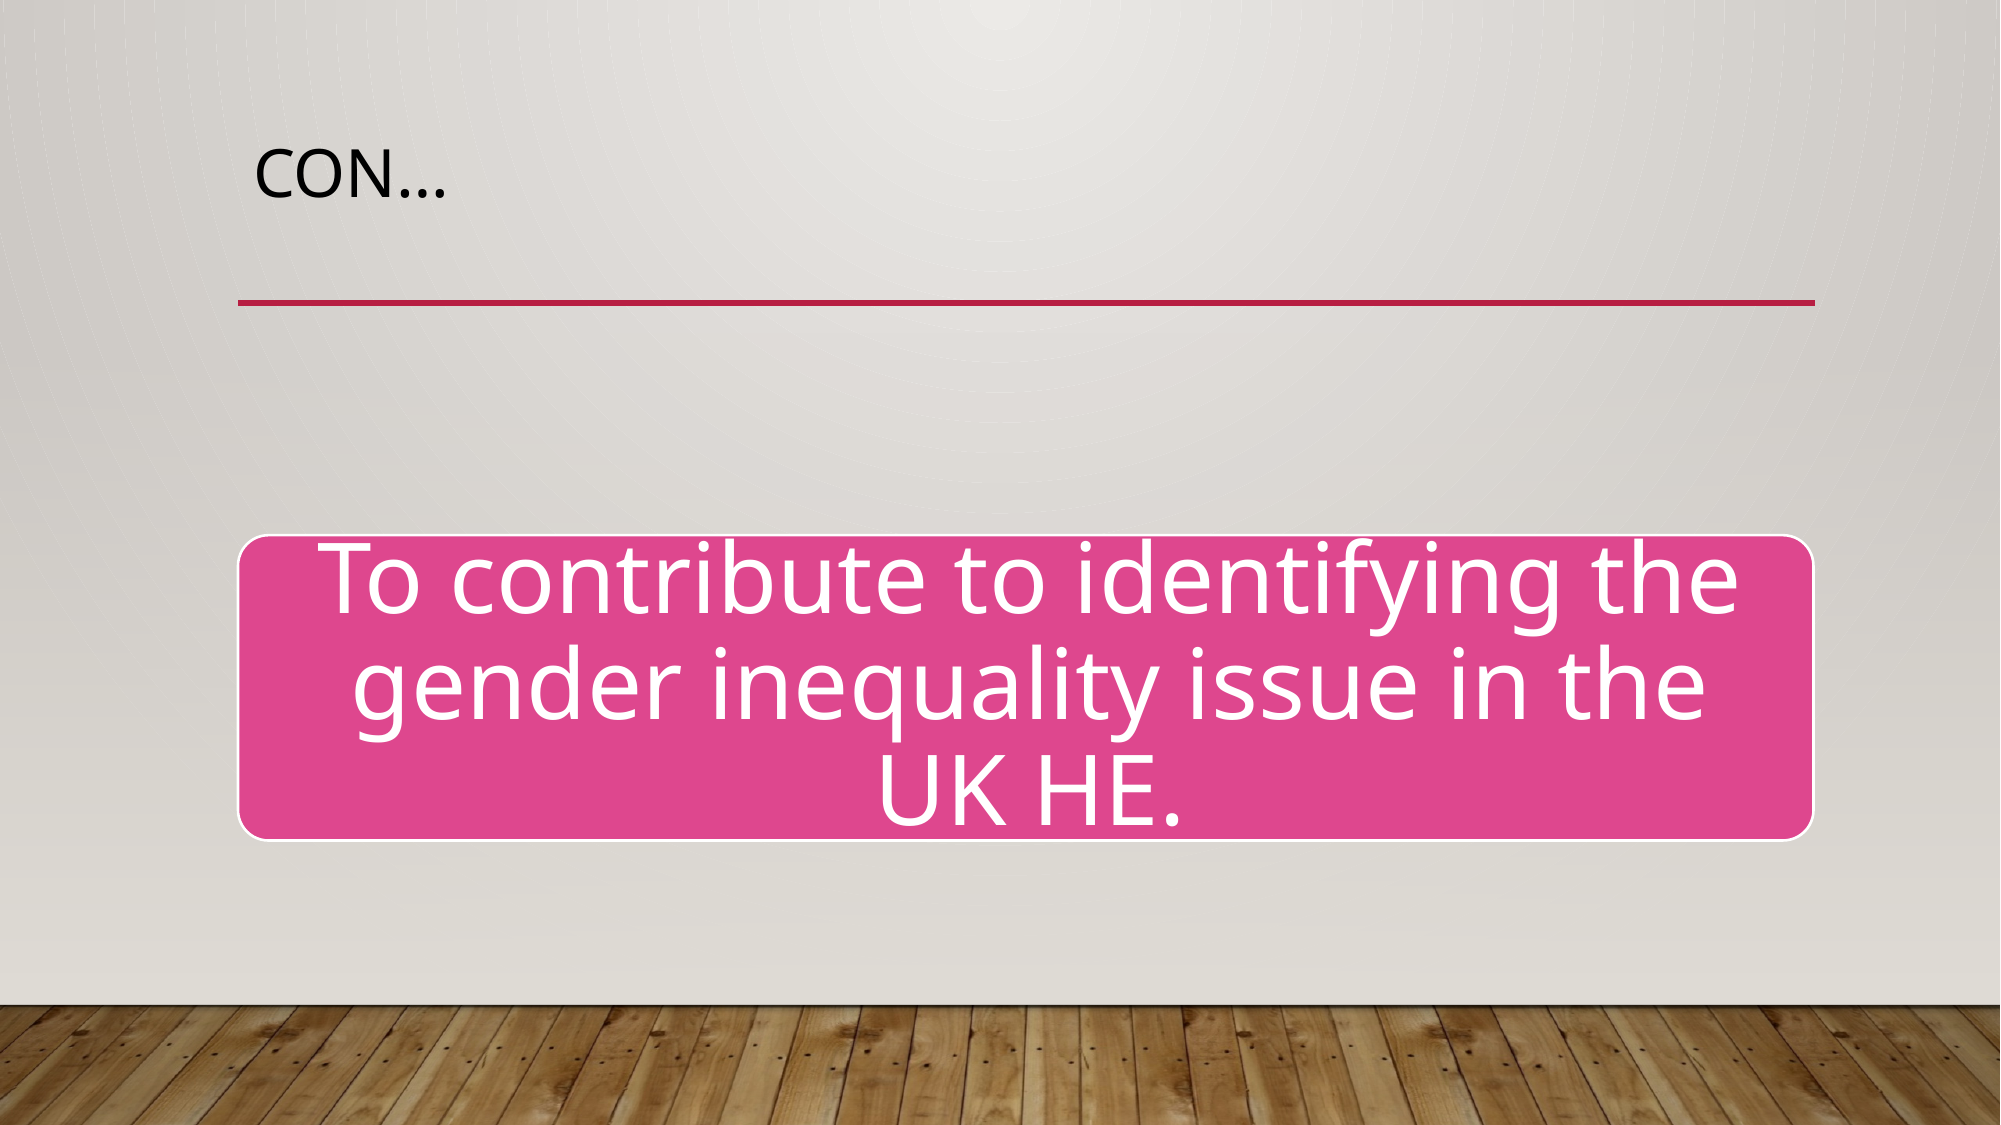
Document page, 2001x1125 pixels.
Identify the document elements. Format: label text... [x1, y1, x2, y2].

title Con… [238, 131, 1814, 305]
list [237, 382, 1814, 994]
picture [0, 1005, 2000, 1125]
